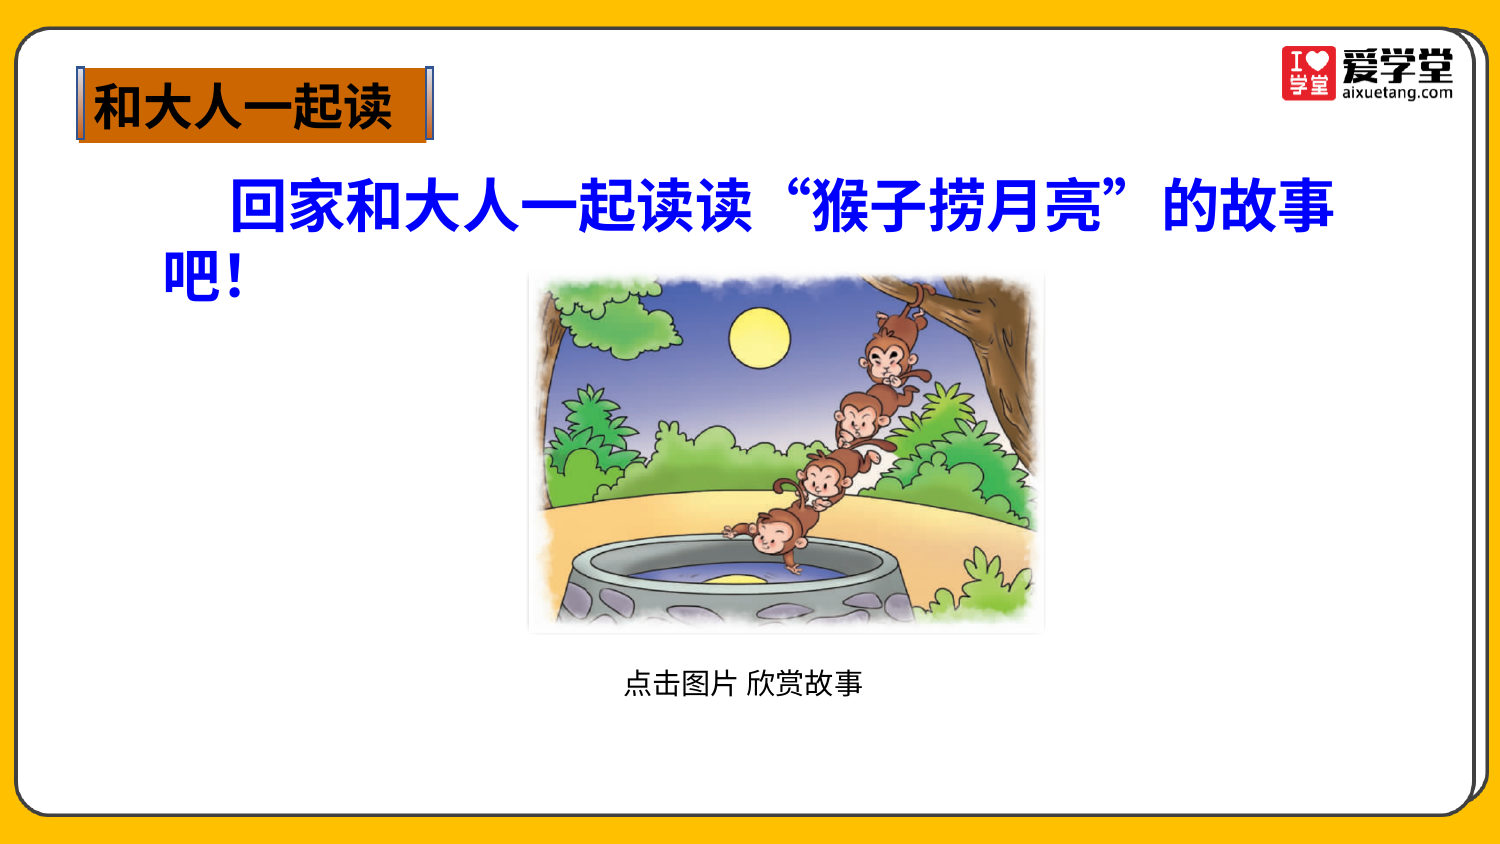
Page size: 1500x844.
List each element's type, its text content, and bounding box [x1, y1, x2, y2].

picture [0, 0, 1500, 844]
text_box 点击图片 欣赏故事 [608, 658, 1010, 708]
text_box 回家和大人一起读读“猴子捞月亮”的故事吧！ [147, 161, 1376, 317]
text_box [76, 67, 434, 144]
